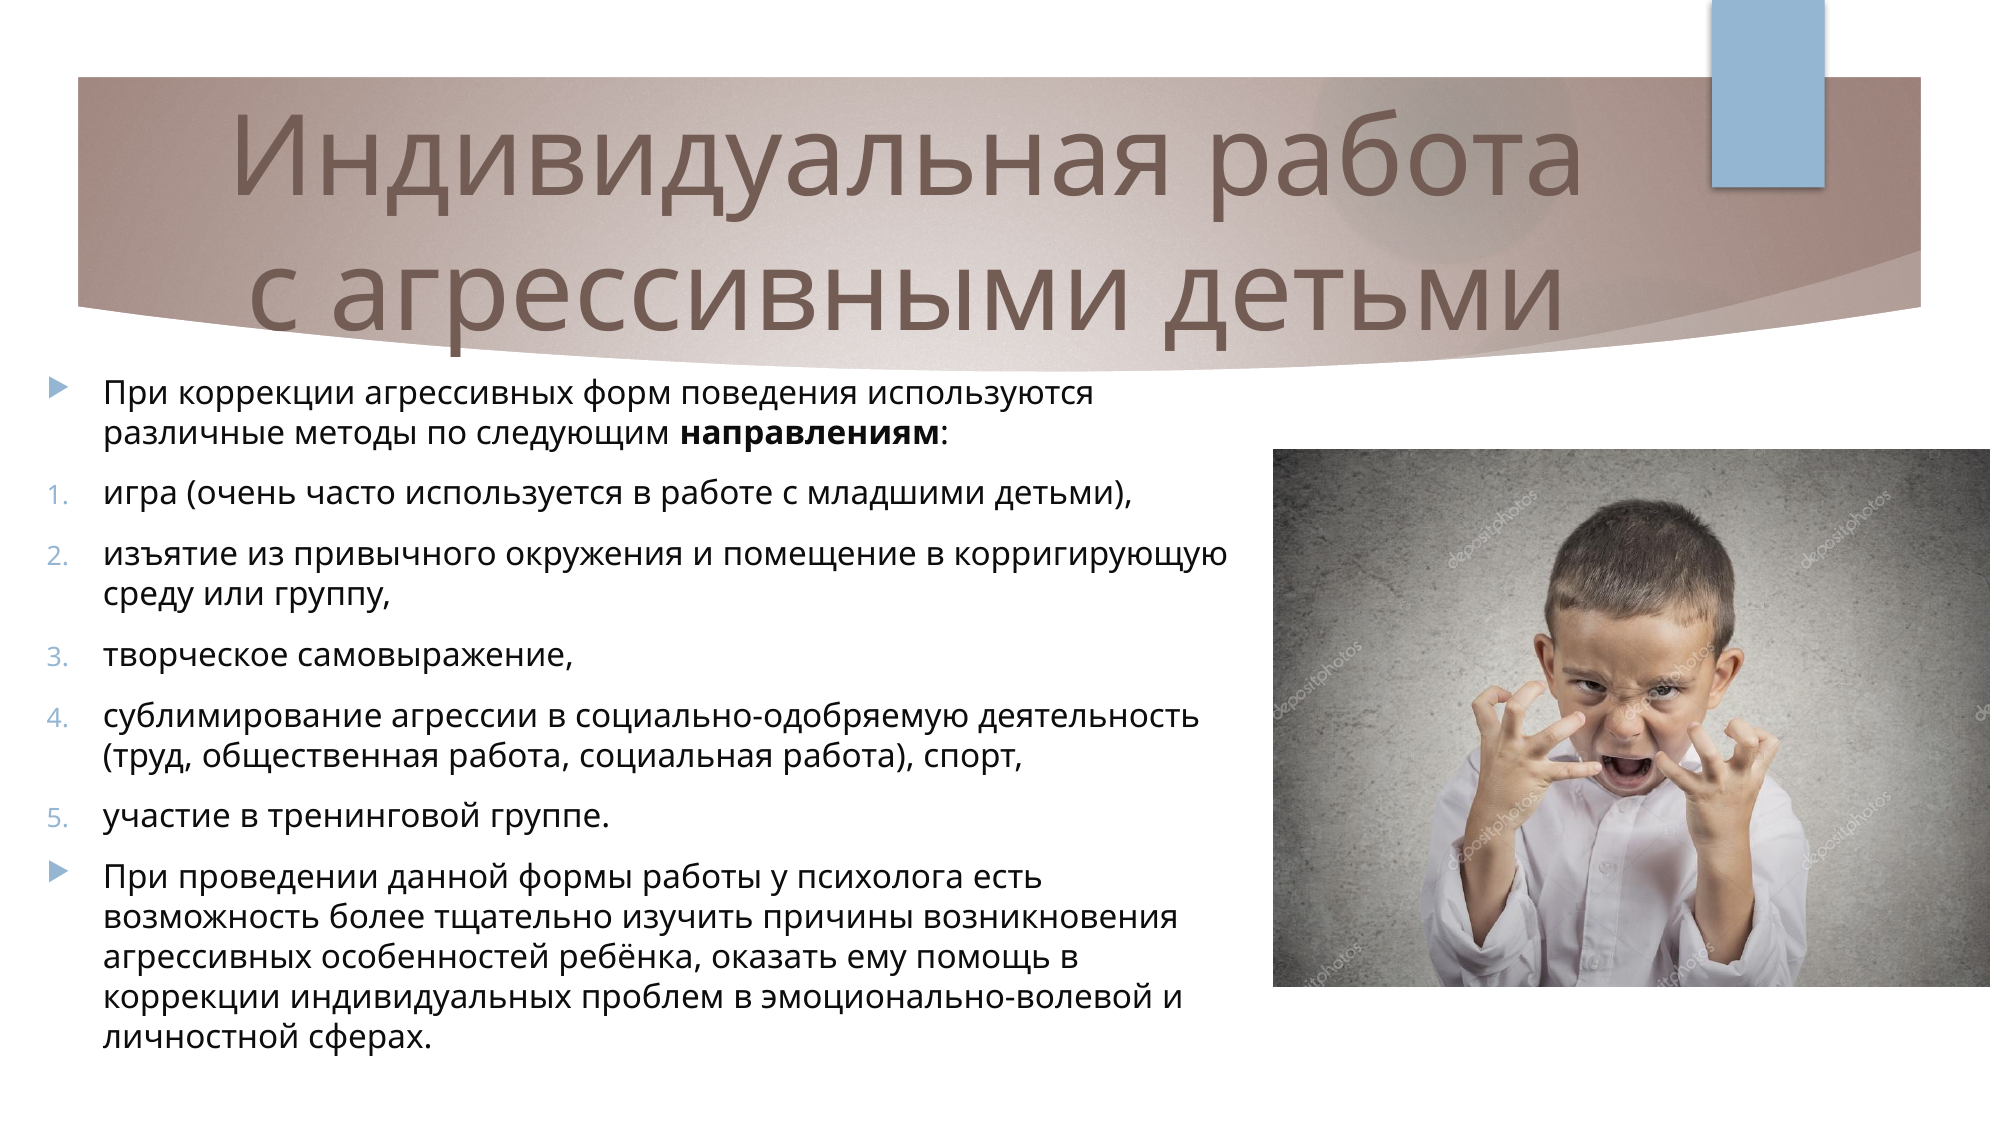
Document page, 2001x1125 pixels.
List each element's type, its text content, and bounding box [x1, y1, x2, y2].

title Индивидуальная работа с агрессивными детьми [189, 159, 1627, 276]
picture [1273, 449, 1990, 987]
list При коррекции агрессивных форм поведения используются различные методы по следующим направлениям: игра (очень часто используется в работе с младшими детьми), изъятие из привычного окружения и помещение в корригирующую среду или группу, творческое самовыражение, сублимирование агрессии в социально-одобряемую деятельность (труд, общественная работа, социальная работа), спорт, участие в тренинговой группе. При проведении данной формы работы у психолога есть возможность более тщательно изучить причины возникновения агрессивных особенностей ребёнка, оказать ему помощь в коррекции индивидуальных проблем в эмоционально-волевой и личностной сферах. [31, 363, 1274, 1125]
